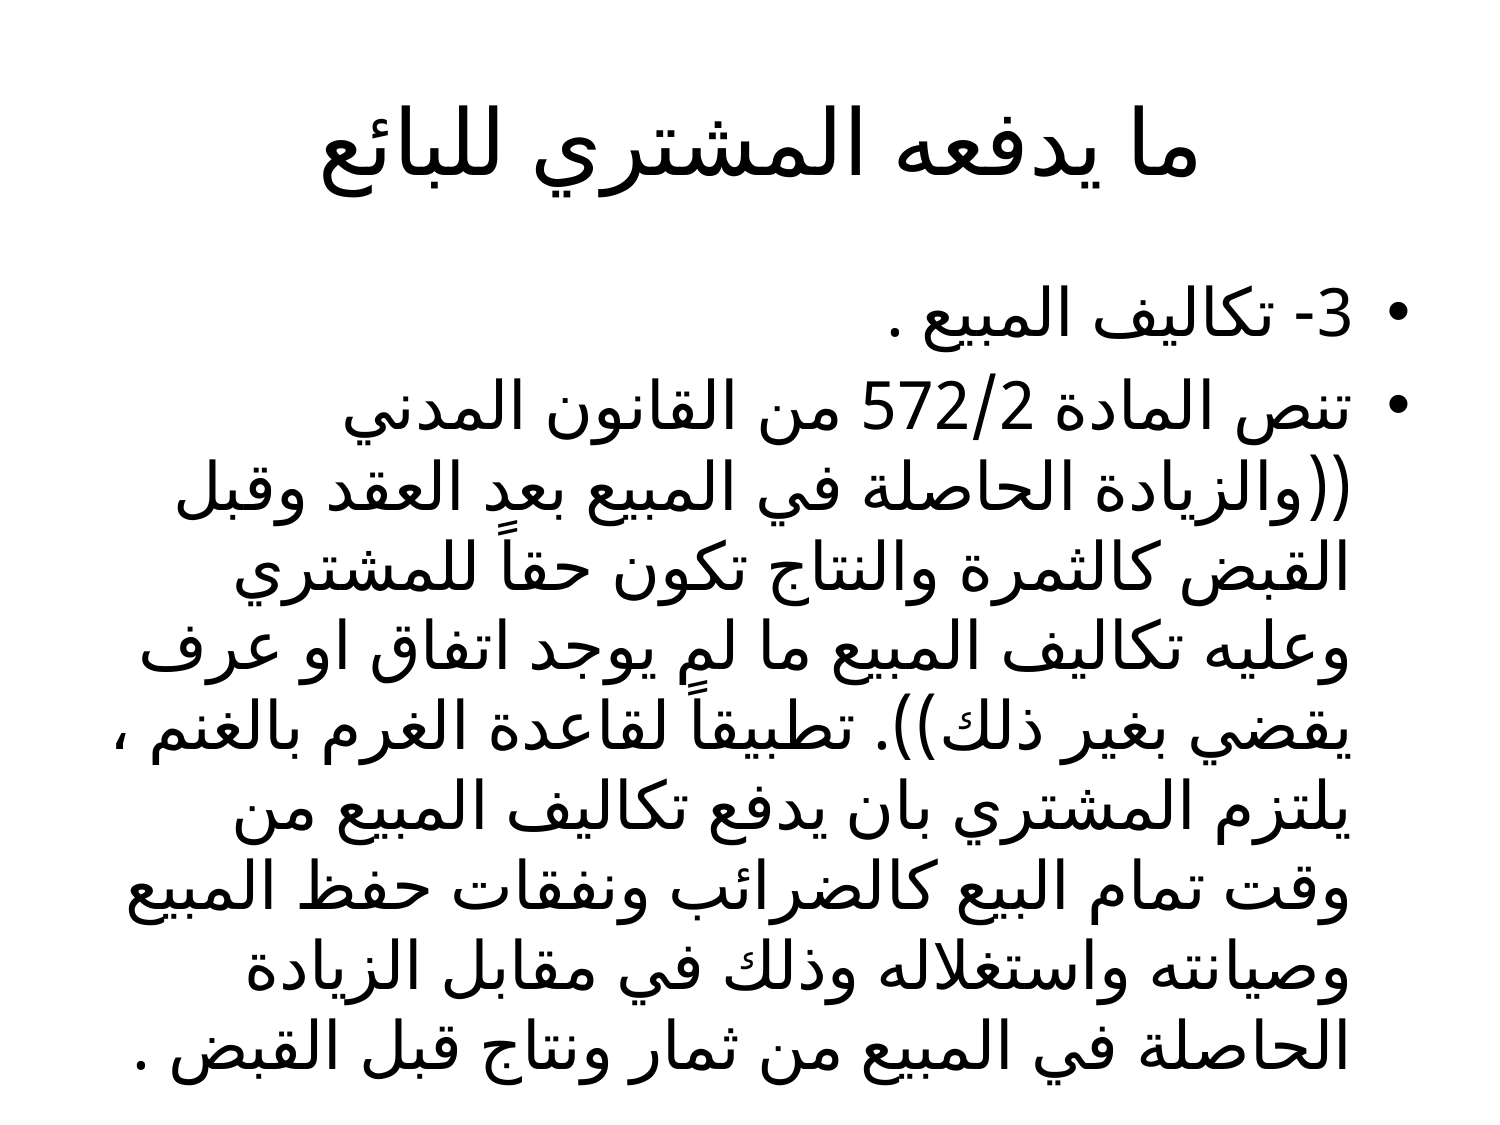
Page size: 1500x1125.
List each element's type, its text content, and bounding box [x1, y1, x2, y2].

list 3- تكاليف المبيع . تنص المادة 572/2 من القانون المدني ((والزيادة الحاصلة في المبيع بعد العقد وقبل القبض كالثمرة والنتاج تكون حقاً للمشتري وعليه تكاليف المبيع ما لم يوجد اتفاق او عرف يقضي بغير ذلك)). تطبيقاً لقاعدة الغرم بالغنم ، يلتزم المشتري بان يدفع تكاليف المبيع من وقت تمام البيع كالضرائب ونفقات حفظ المبيع وصيانته واستغلاله وذلك في مقابل الزيادة الحاصلة في المبيع من ثمار ونتاج قبل القبض . [75, 262, 1425, 1005]
title ما يدفعه المشتري للبائع [75, 45, 1425, 233]
